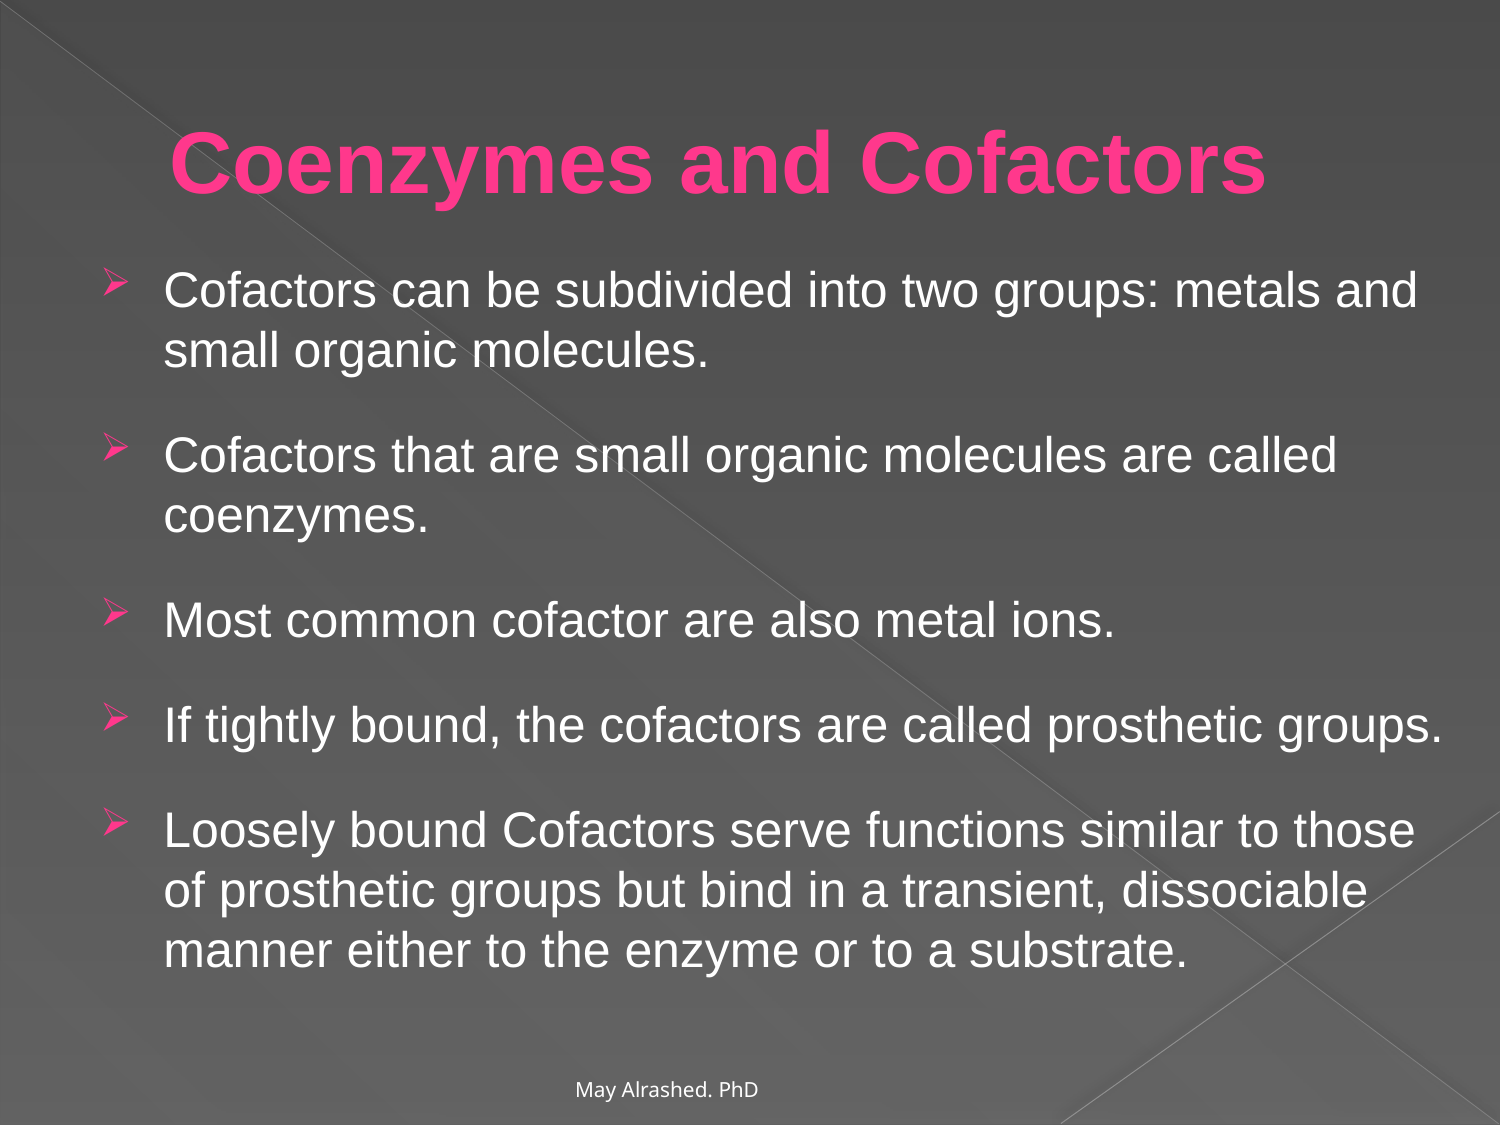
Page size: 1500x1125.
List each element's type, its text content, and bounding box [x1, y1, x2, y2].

list Cofactors can be subdivided into two groups: metals and small organic molecules. Cofactors that are small organic molecules are called coenzymes. Most common cofactor are also metal ions. If tightly bound, the cofactors are called prosthetic groups. Loosely bound Cofactors serve functions similar to those of prosthetic groups but bind in a transient, dissociable manner either to the enzyme or to a substrate. [75, 249, 1475, 1050]
footer May Alrashed. PhD [75, 1063, 774, 1113]
title Coenzymes and Cofactors [75, 43, 1425, 249]
